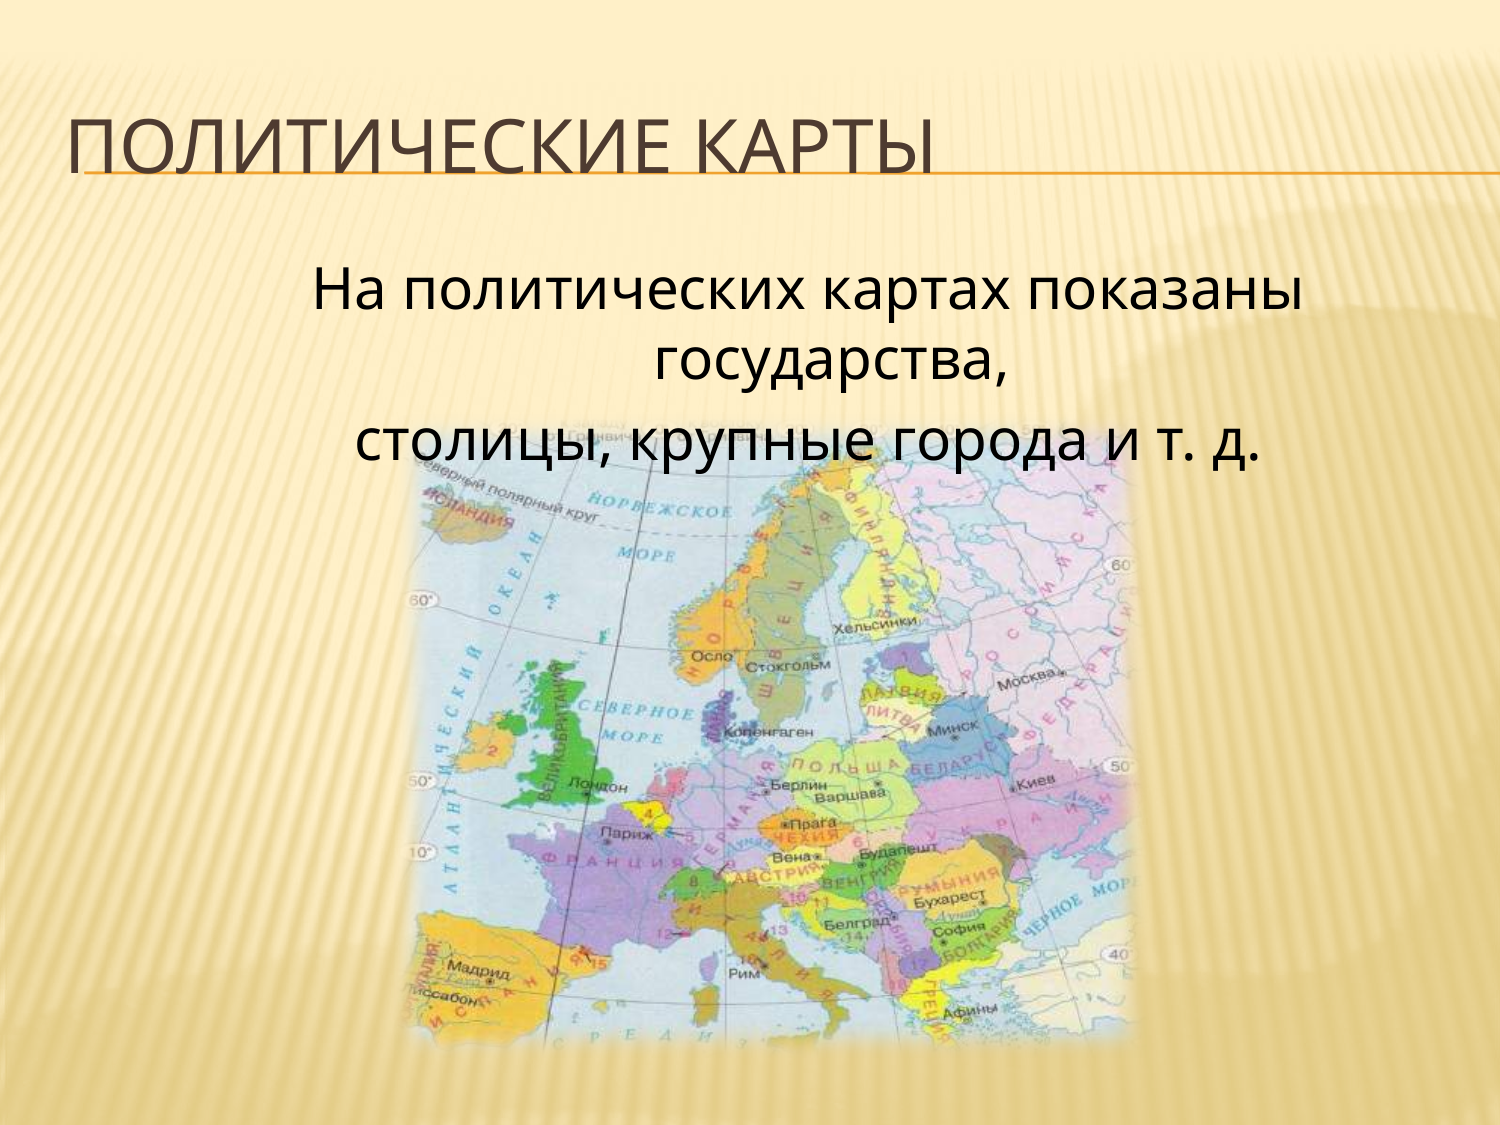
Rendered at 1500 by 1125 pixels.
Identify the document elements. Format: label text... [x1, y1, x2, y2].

text_box На политических картах показаны государства, столицы, крупные города и т. д. [41, 243, 1500, 480]
title Политические карты [50, 75, 1475, 213]
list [394, 413, 1147, 1059]
